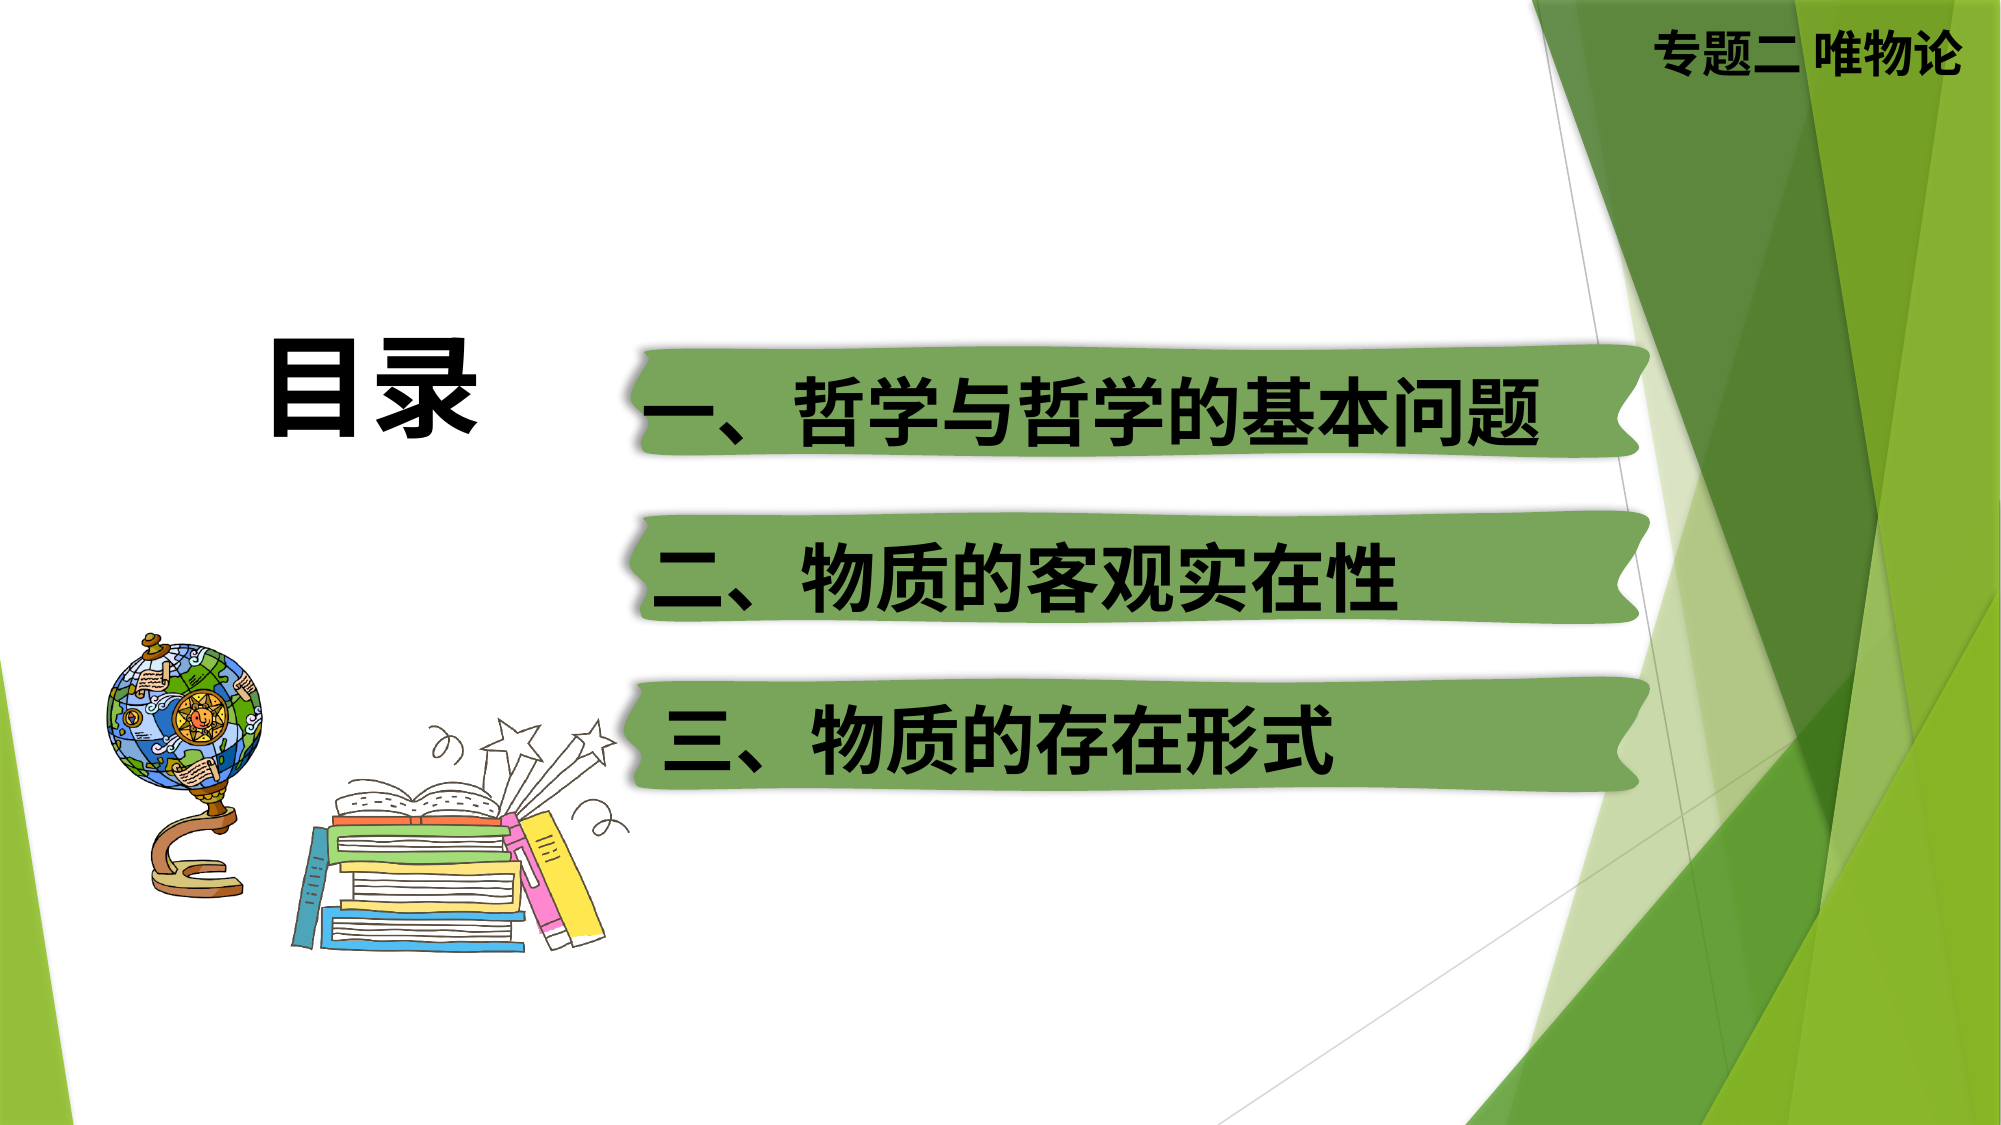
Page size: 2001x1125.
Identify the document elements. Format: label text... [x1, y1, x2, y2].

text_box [623, 676, 1651, 793]
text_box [629, 509, 1651, 676]
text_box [625, 343, 1651, 513]
picture [28, 595, 631, 954]
text_box 目录 [243, 308, 499, 459]
